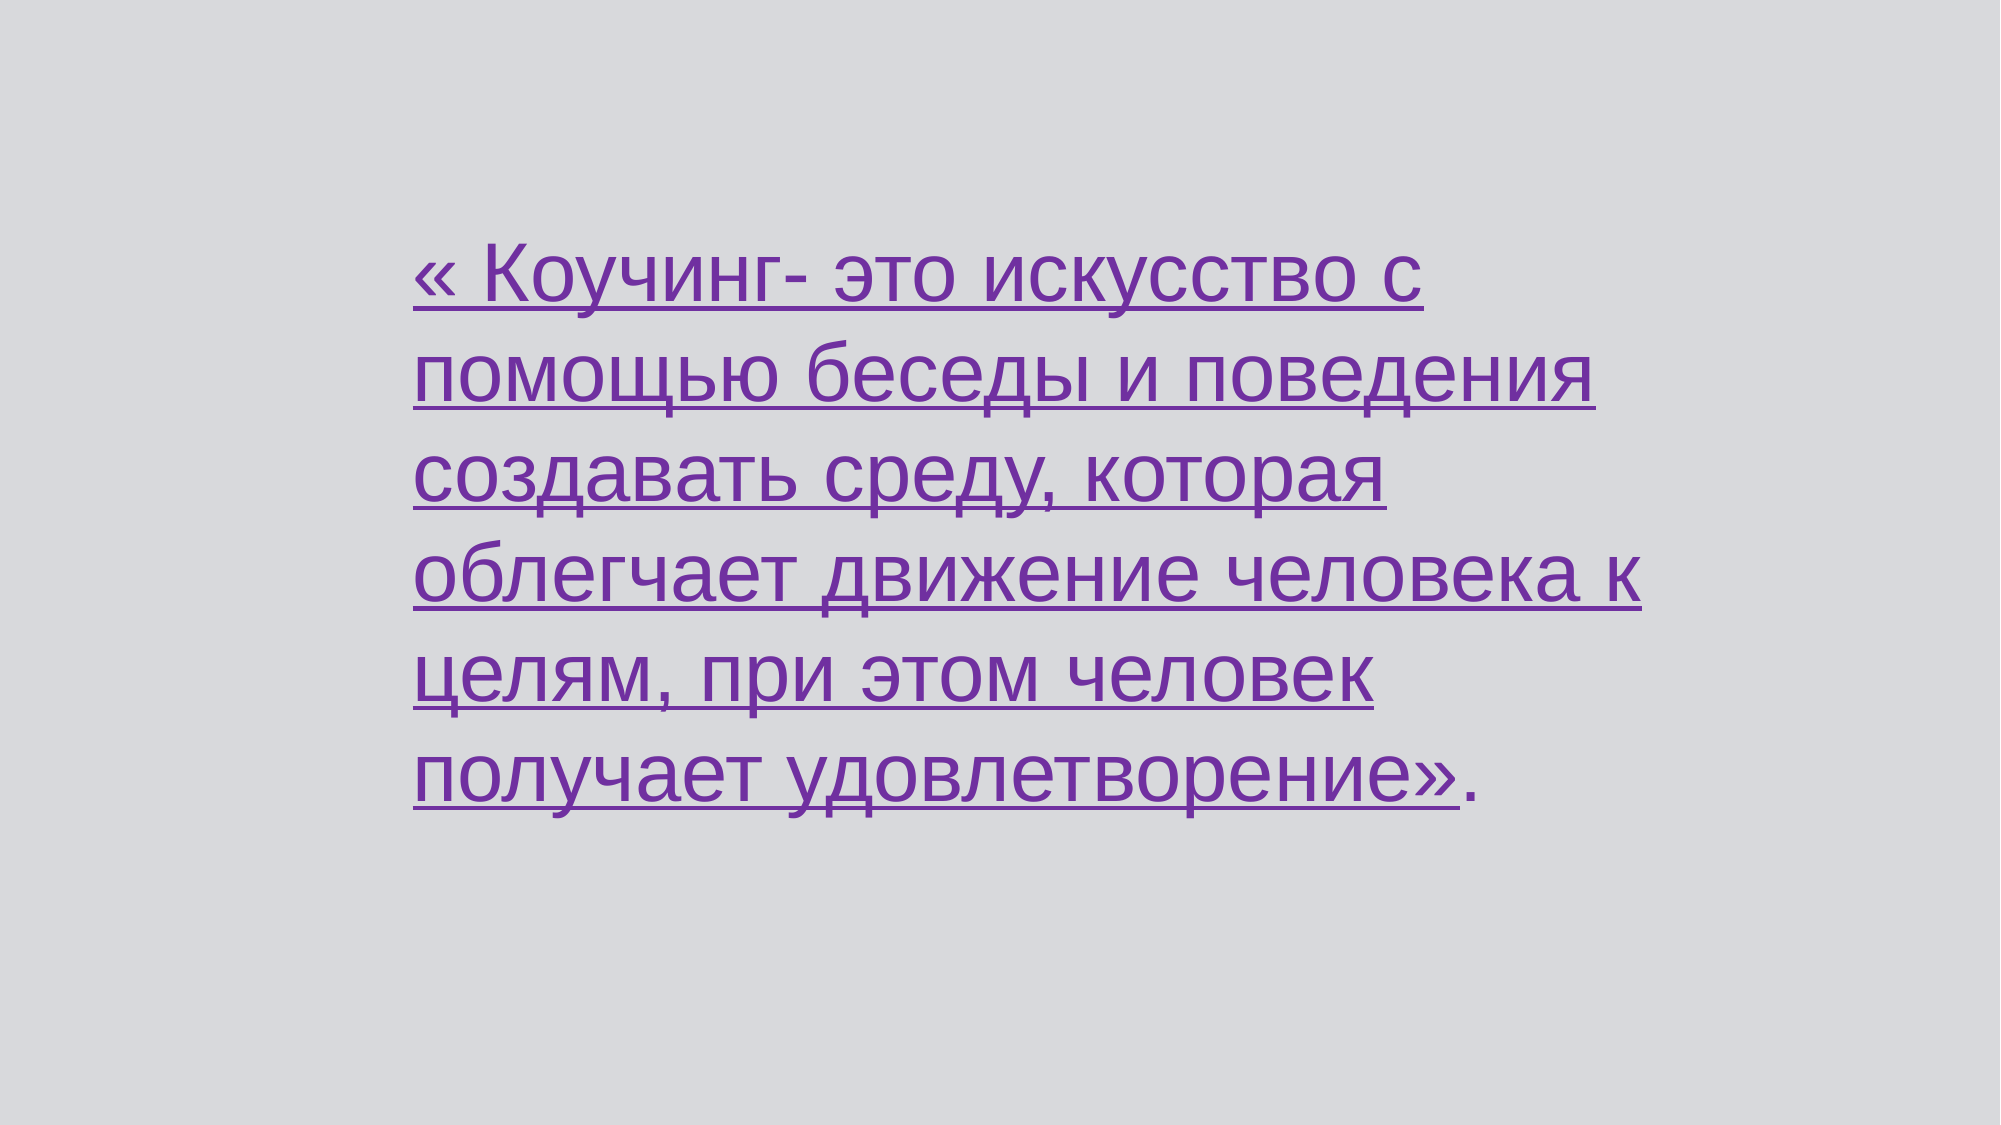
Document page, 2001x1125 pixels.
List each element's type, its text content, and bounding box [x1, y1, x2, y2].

text_box « Коучинг- это искусство с помощью беседы и поведения создавать среду, которая облегчает движение человека к целям, при этом человек получает удовлетворение». [397, 210, 1705, 826]
